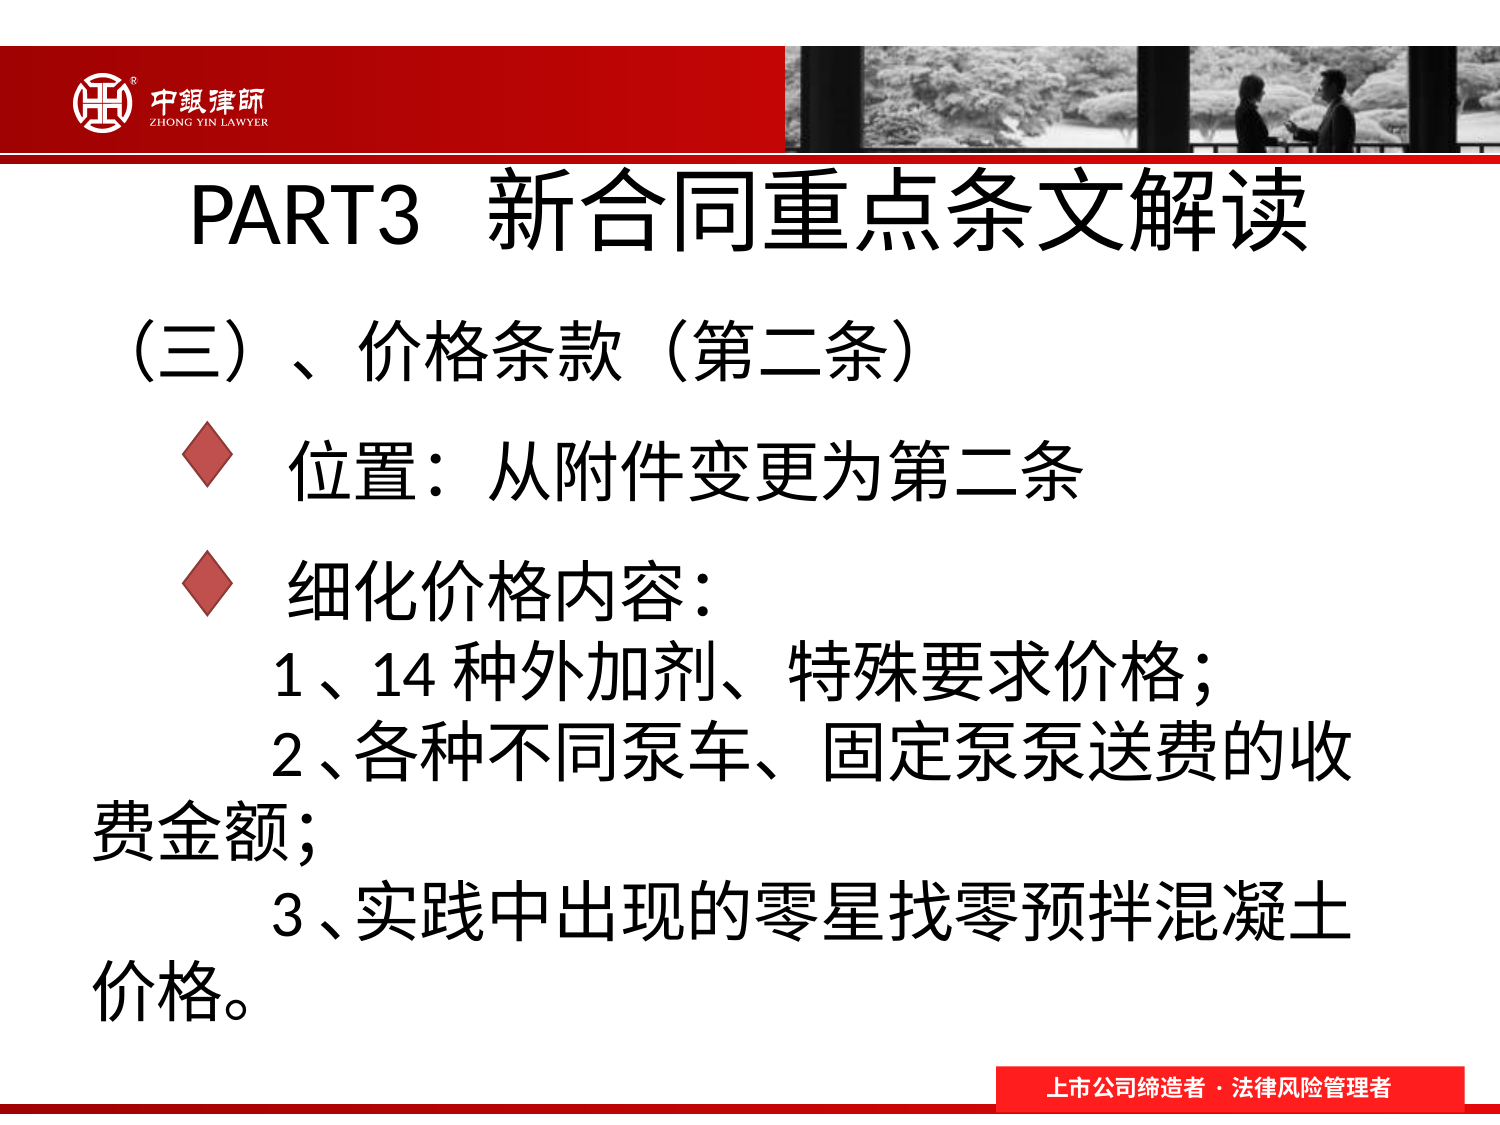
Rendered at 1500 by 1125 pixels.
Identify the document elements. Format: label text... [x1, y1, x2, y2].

text_box [181, 420, 234, 488]
text_box [181, 549, 234, 617]
title PART3 新合同重点条文解读 [75, 125, 1425, 262]
picture [73, 73, 268, 133]
list （三）、价格条款（第二条） 位置：从附件变更为第二条 细化价格内容： 1､14种外加剂、特殊要求价格； 2､各种不同泵车、固定泵泵送费的收费金额； 3､实践中出现的零星找零预拌混凝土价格。 [75, 262, 1425, 1024]
